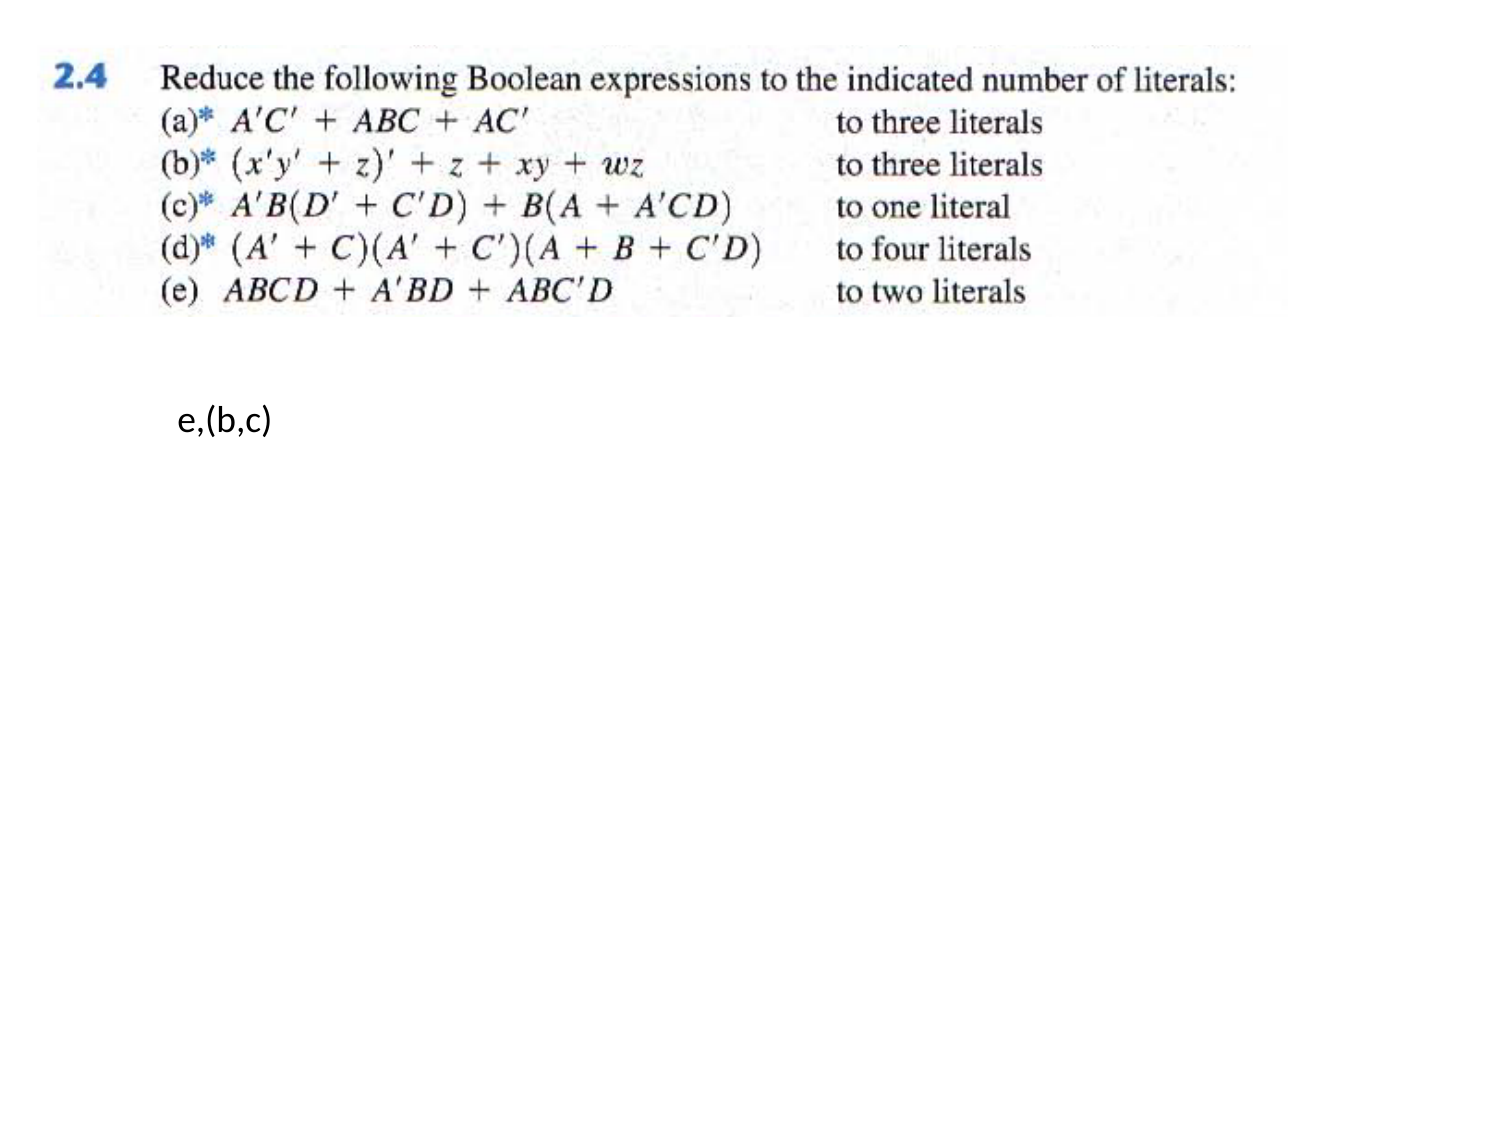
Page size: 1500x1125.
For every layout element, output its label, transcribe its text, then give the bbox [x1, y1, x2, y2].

picture [37, 45, 1288, 318]
text_box e,(b,c) [162, 387, 963, 448]
